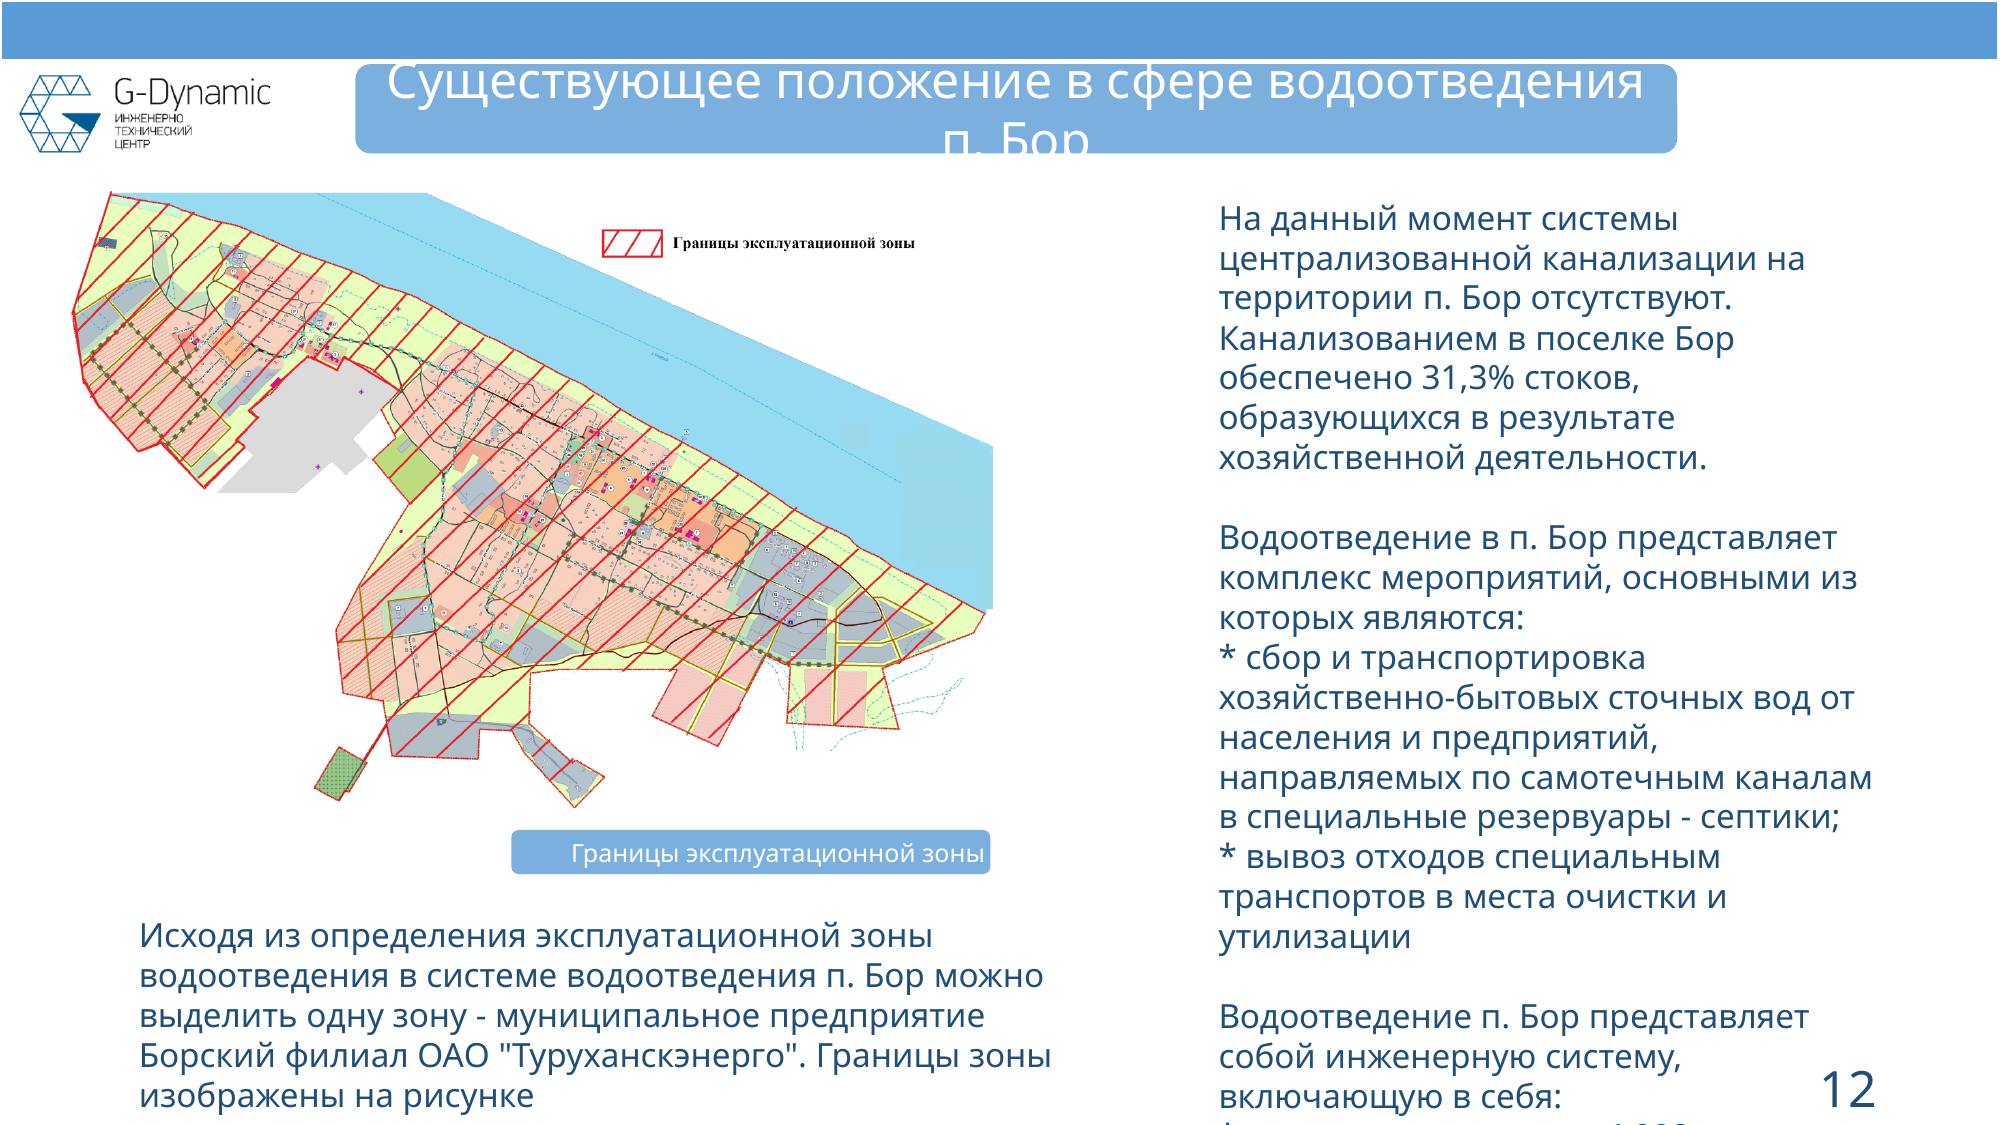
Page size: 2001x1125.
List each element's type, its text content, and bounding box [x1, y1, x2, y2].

text_box [510, 828, 984, 876]
text_box Исходя из определения эксплуатационной зоны водоотведения в системе водоотведения п. Бор можно выделить одну зону - муниципальное предприятие Борский филиал ОАО "Туруханскэнерго". Границы зоны изображены на рисунке [129, 905, 1109, 1107]
table_header [2, 2, 1997, 59]
text_box На данный момент системы централизованной канализации на территории п. Бор отсутствуют. Канализованием в поселке Бор обеспечено 31,3% стоков, образующихся в результате хозяйственной деятельности. Водоотведение в п. Бор представляет комплекс мероприятий, основными из которых являются: * сбор и транспортировка хозяйственно-бытовых сточных вод от населения и предприятий, направляемых по самотечным каналам в специальные резервуары - септики; * вывоз отходов специальным транспортов в места очистки и утилизации Водоотведение п. Бор представляет собой инженерную систему, включающую в себя: * сети водоотведения - 4,098 км; * колодцы по ходу трасс - 134 шт.; * резервуары-септики - 28 общих и 115 частных [1209, 188, 1892, 628]
picture [56, 184, 993, 820]
slide_number 12 [1541, 1024, 1892, 1125]
text_box Существующее положение в сфере водоотведения п. Бор [354, 63, 1679, 155]
picture [0, 52, 292, 174]
text_box Границы эксплуатационной зоны [556, 829, 1017, 875]
